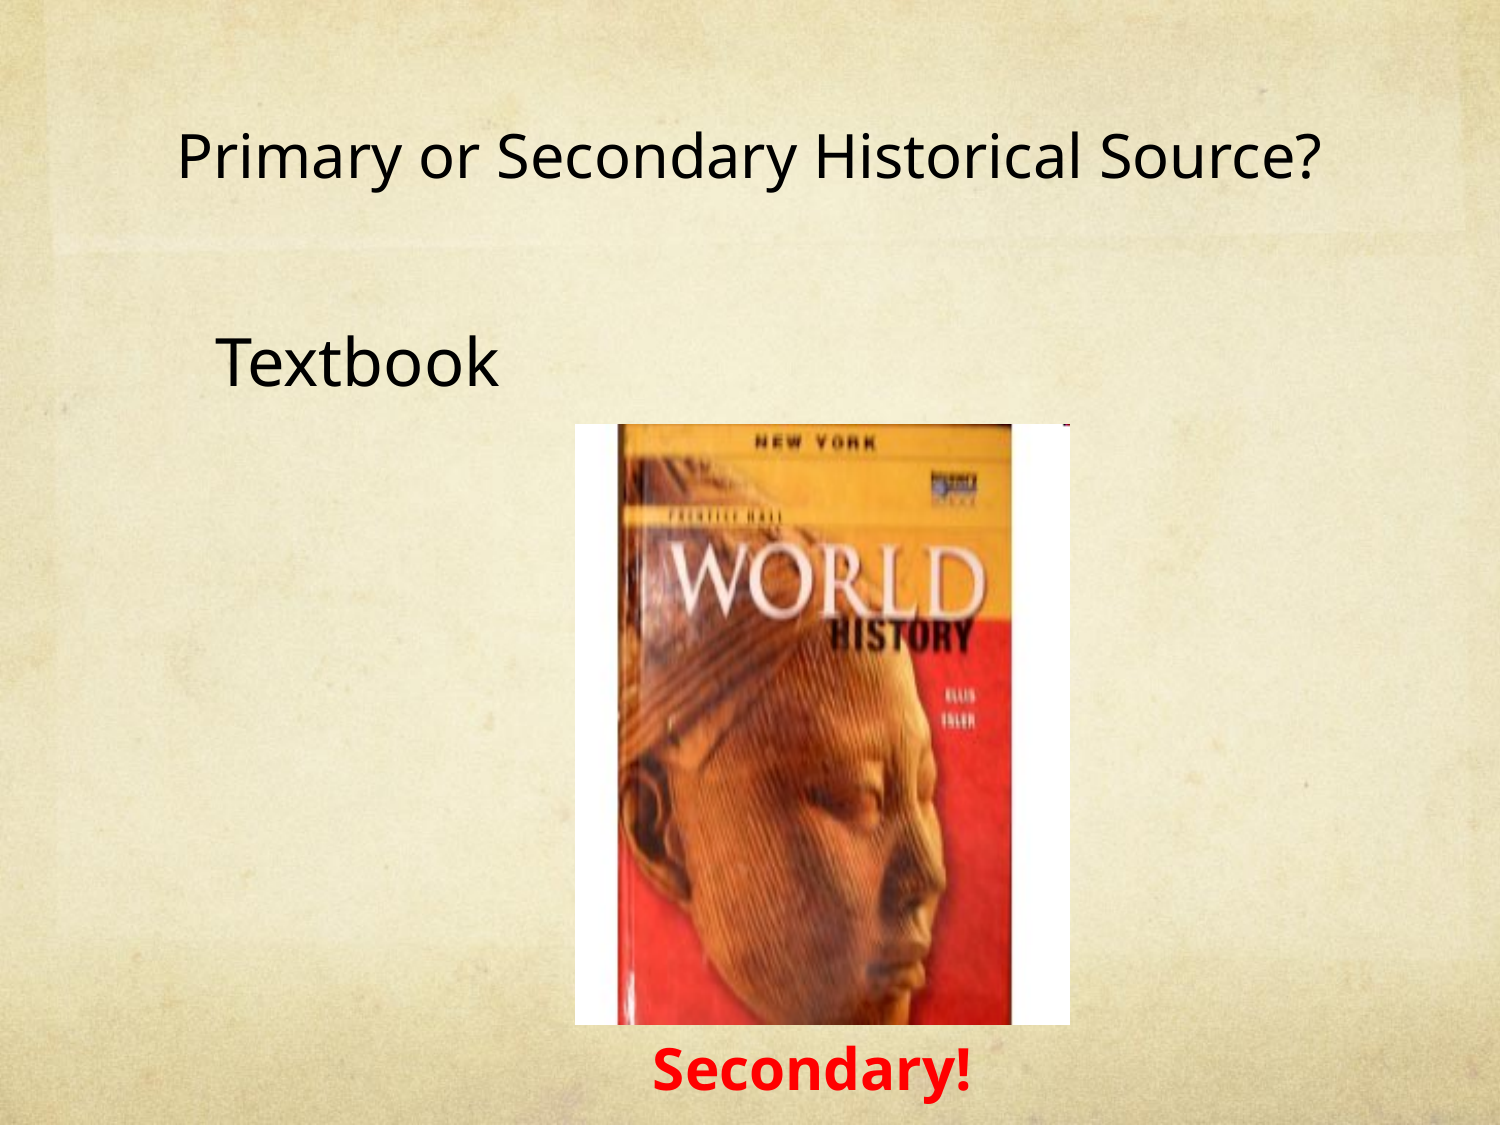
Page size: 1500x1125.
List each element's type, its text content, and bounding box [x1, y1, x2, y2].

title Primary or Secondary Historical Source? [150, 82, 1350, 225]
text_box Textbook [200, 312, 1438, 463]
list Secondary! [212, 1025, 1413, 1125]
picture [0, 0, 1500, 1125]
